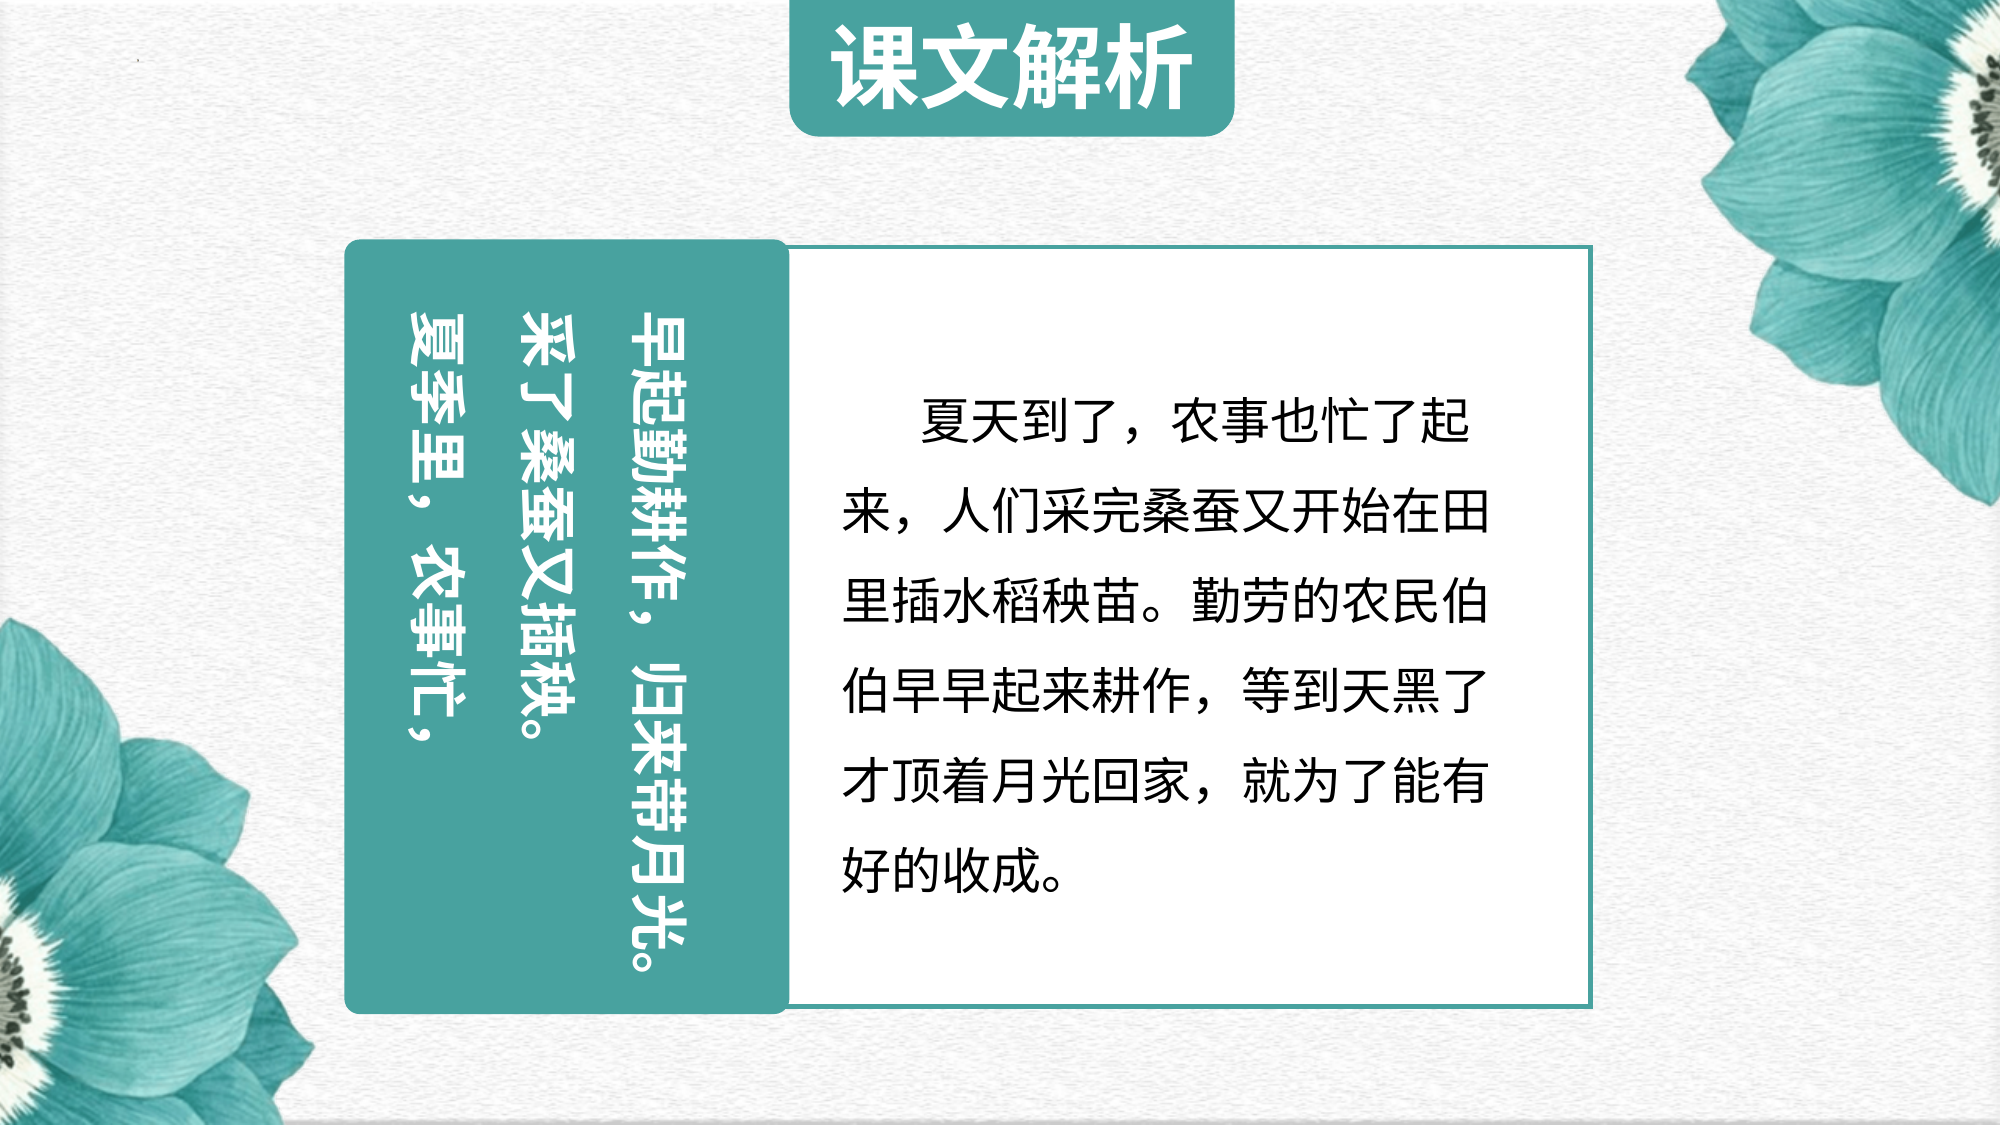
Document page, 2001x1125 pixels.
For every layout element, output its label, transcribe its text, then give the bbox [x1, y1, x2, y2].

text_box [343, 238, 791, 1016]
text_box [789, 246, 1592, 1008]
text_box 采了桑蚕又插秧。 [491, 295, 593, 783]
text_box 课文解析 [813, 2, 1211, 127]
picture [0, 0, 2000, 1125]
text_box 夏季里，农事忙， [381, 295, 483, 783]
text_box 夏天到了，农事也忙了起来，人们采完桑蚕又开始在田里插水稻秧苗。勤劳的农民伯伯早早起来耕作，等到天黑了才顶着月光回家，就为了能有好的收成。 [826, 351, 1526, 907]
text_box 早起勤耕作，归来带月光。 [601, 295, 703, 1018]
text_box [788, 0, 1236, 138]
